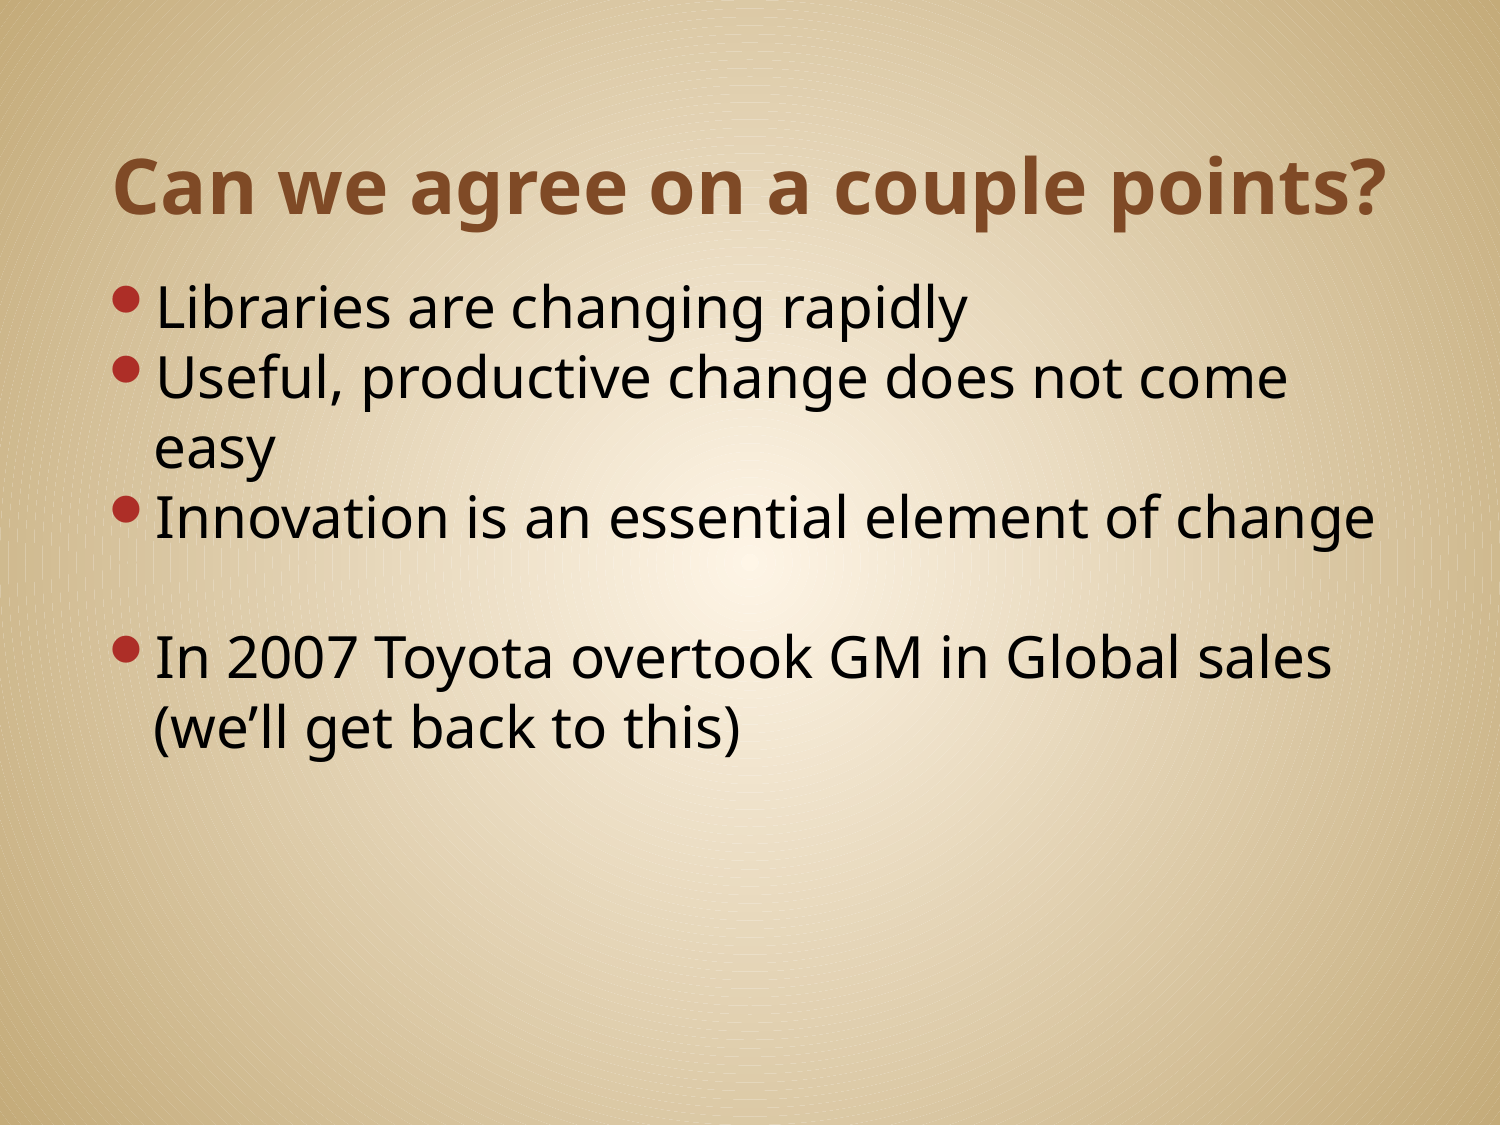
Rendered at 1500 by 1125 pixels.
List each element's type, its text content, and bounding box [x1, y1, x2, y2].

list Libraries are changing rapidly Useful, productive change does not come easy Innovation is an essential element of change In 2007 Toyota overtook GM in Global sales (we’ll get back to this) [74, 262, 1426, 1006]
title Can we agree on a couple points? [75, 50, 1425, 238]
